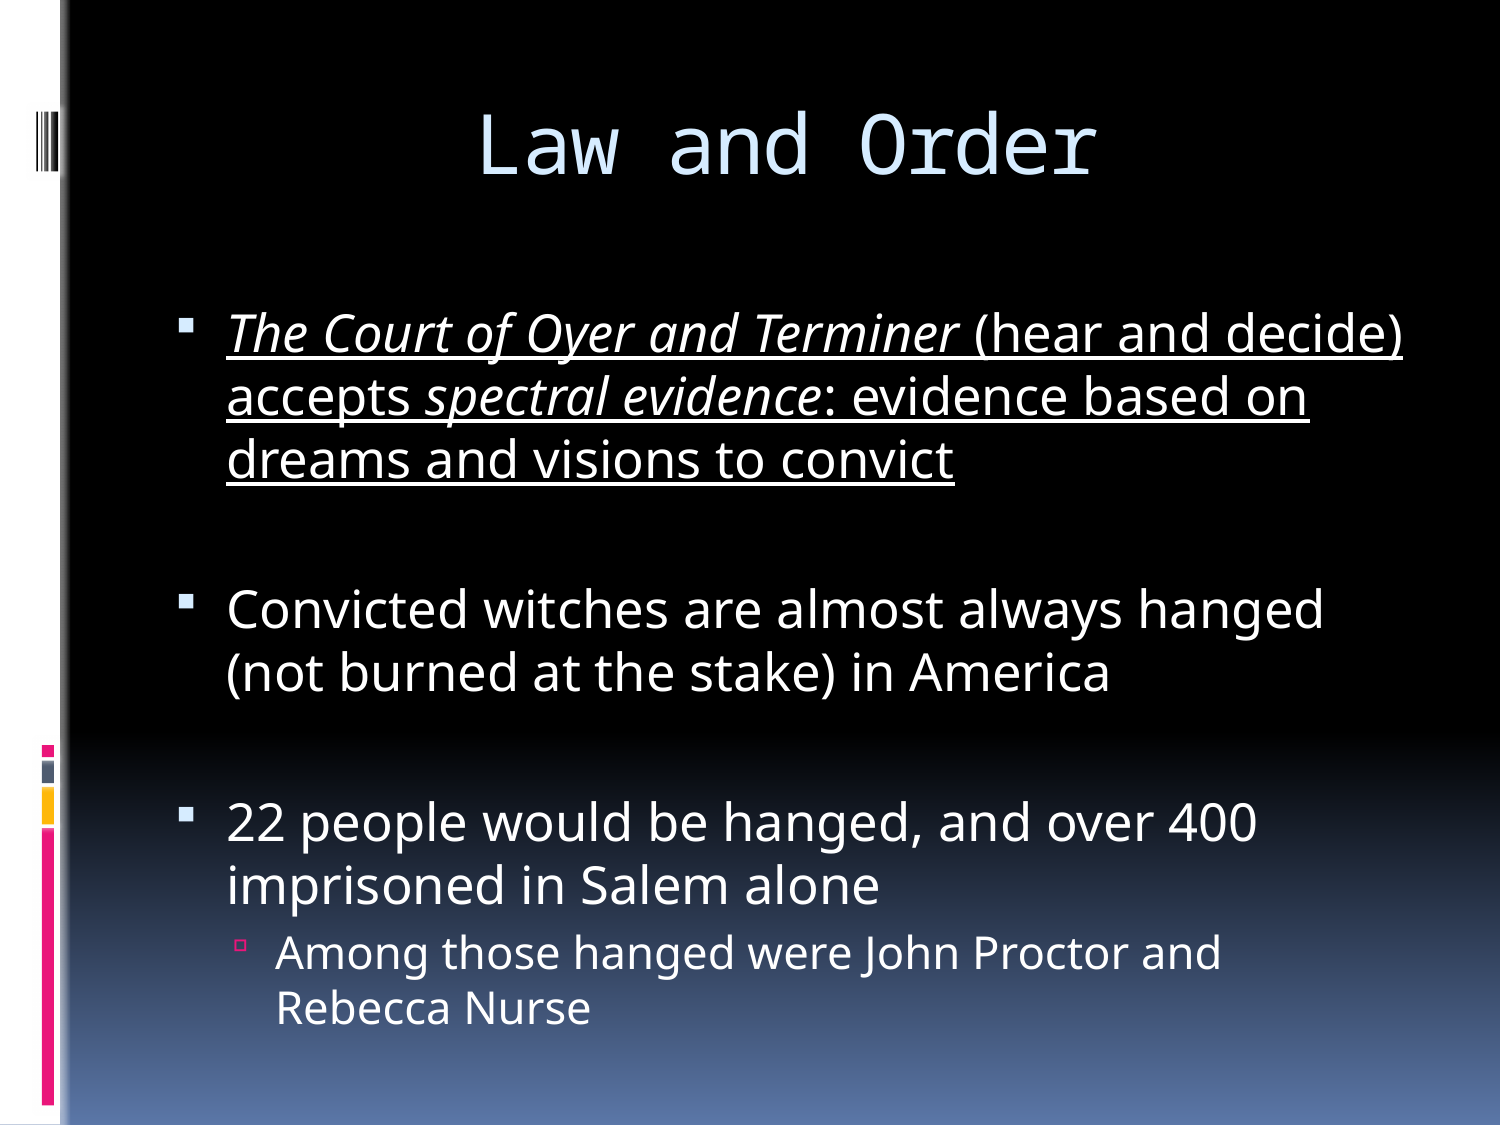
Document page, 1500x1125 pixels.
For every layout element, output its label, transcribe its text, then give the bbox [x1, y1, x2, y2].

title Law and Order [150, 83, 1425, 234]
list The Court of Oyer and Terminer (hear and decide) accepts spectral evidence: evidence based on dreams and visions to convict Convicted witches are almost always hanged (not burned at the stake) in America 22 people would be hanged, and over 400 imprisoned in Salem alone Among those hanged were John Proctor and Rebecca Nurse [150, 292, 1425, 1043]
